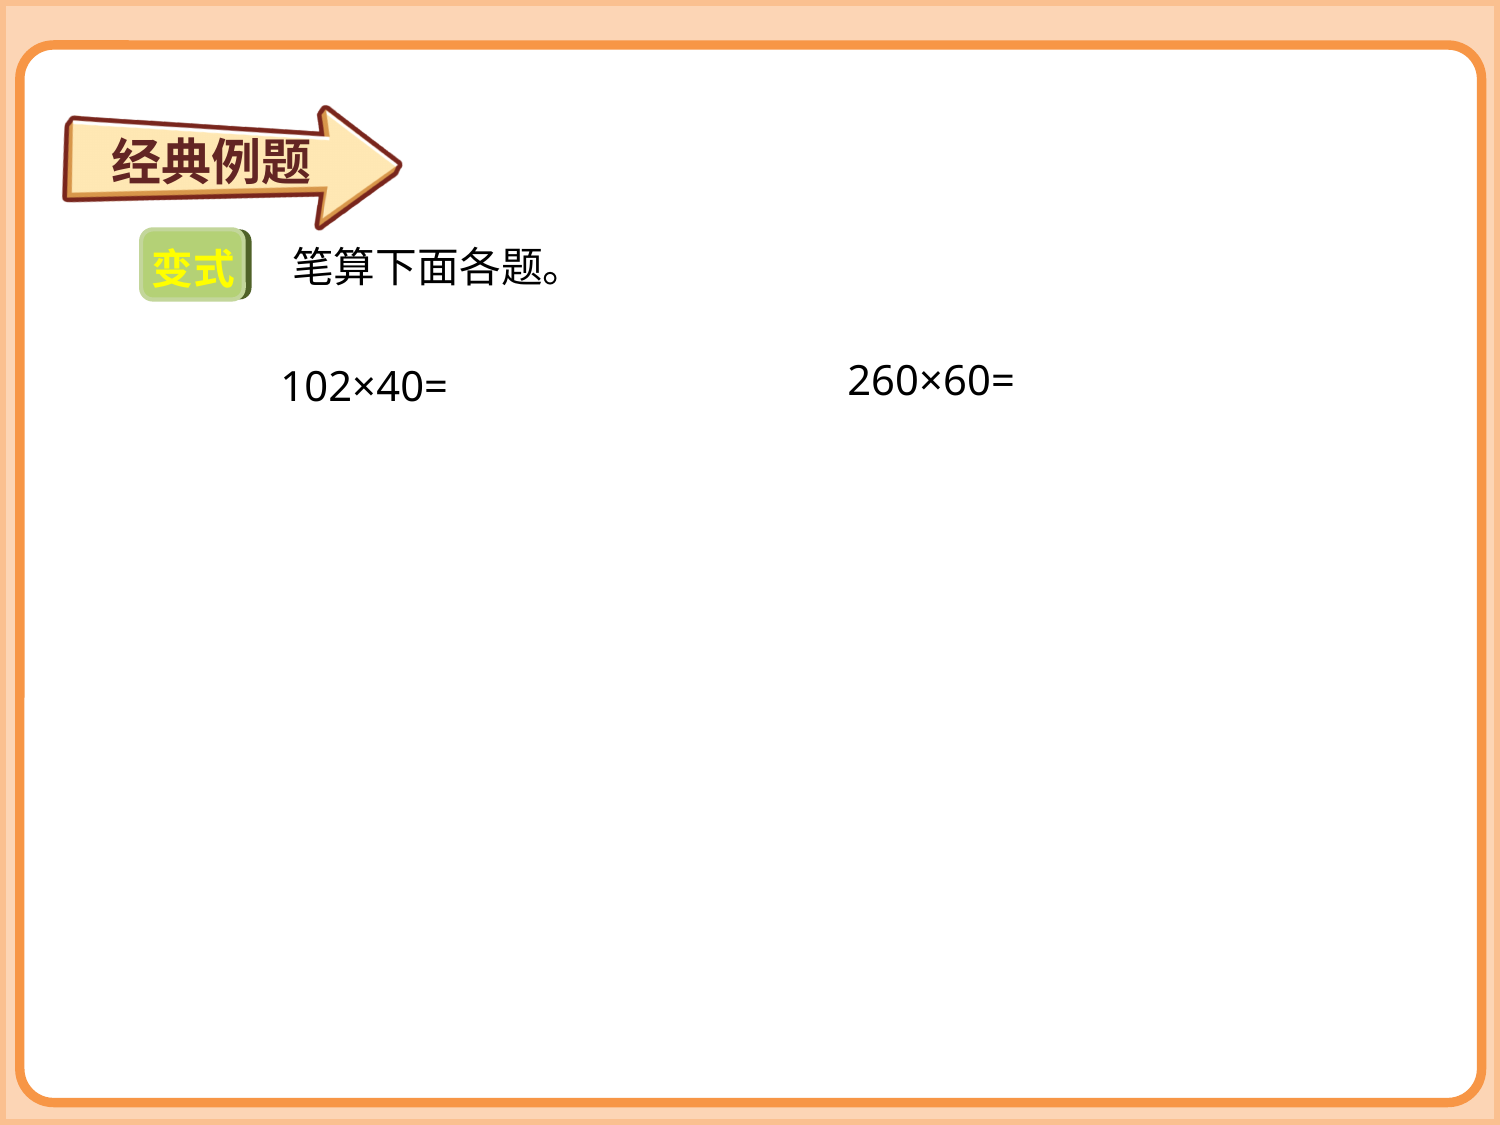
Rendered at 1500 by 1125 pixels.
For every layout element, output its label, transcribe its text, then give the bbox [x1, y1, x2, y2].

text_box 102×40= [265, 327, 620, 418]
text_box 笔算下面各题。 [277, 233, 1109, 299]
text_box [136, 229, 253, 301]
text_box 260×60= [832, 321, 1199, 412]
picture [50, 61, 425, 251]
